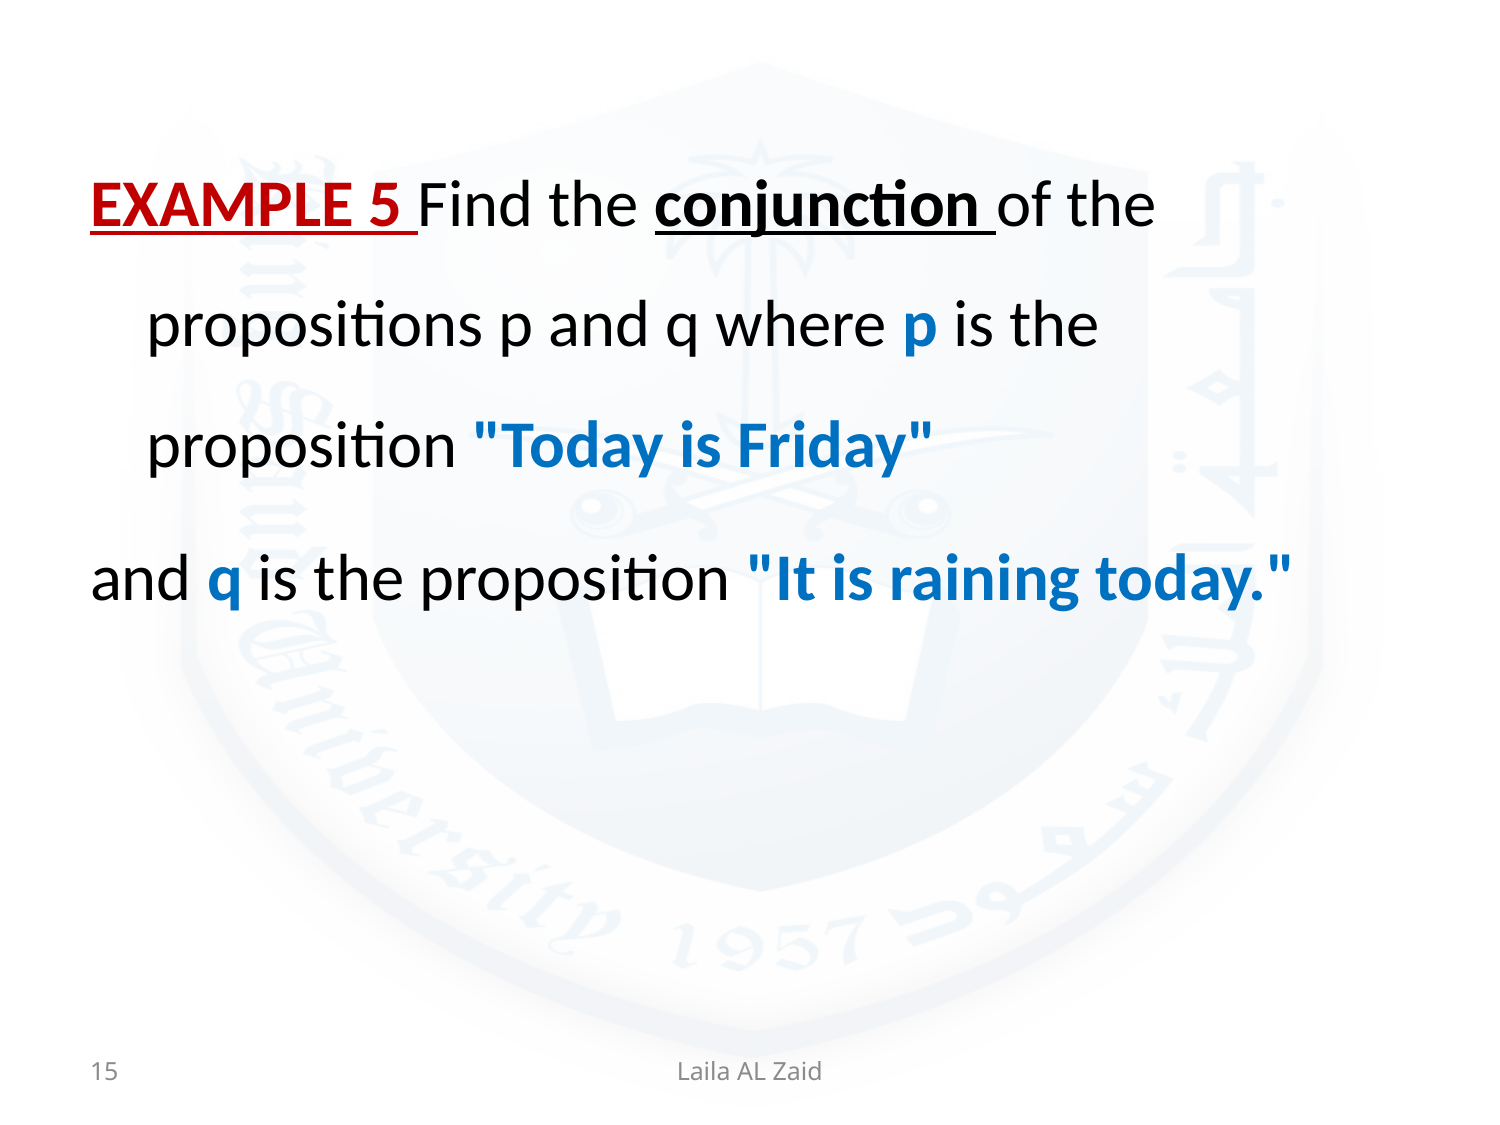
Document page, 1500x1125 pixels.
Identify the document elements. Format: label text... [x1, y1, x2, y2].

list EXAMPLE 5 Find the conjunction of the propositions p and q where p is the proposition "Today is Friday" and q is the proposition "It is raining today." [75, 112, 1425, 855]
slide_number 15 [75, 1042, 425, 1103]
footer Laila AL Zaid [512, 1042, 988, 1103]
